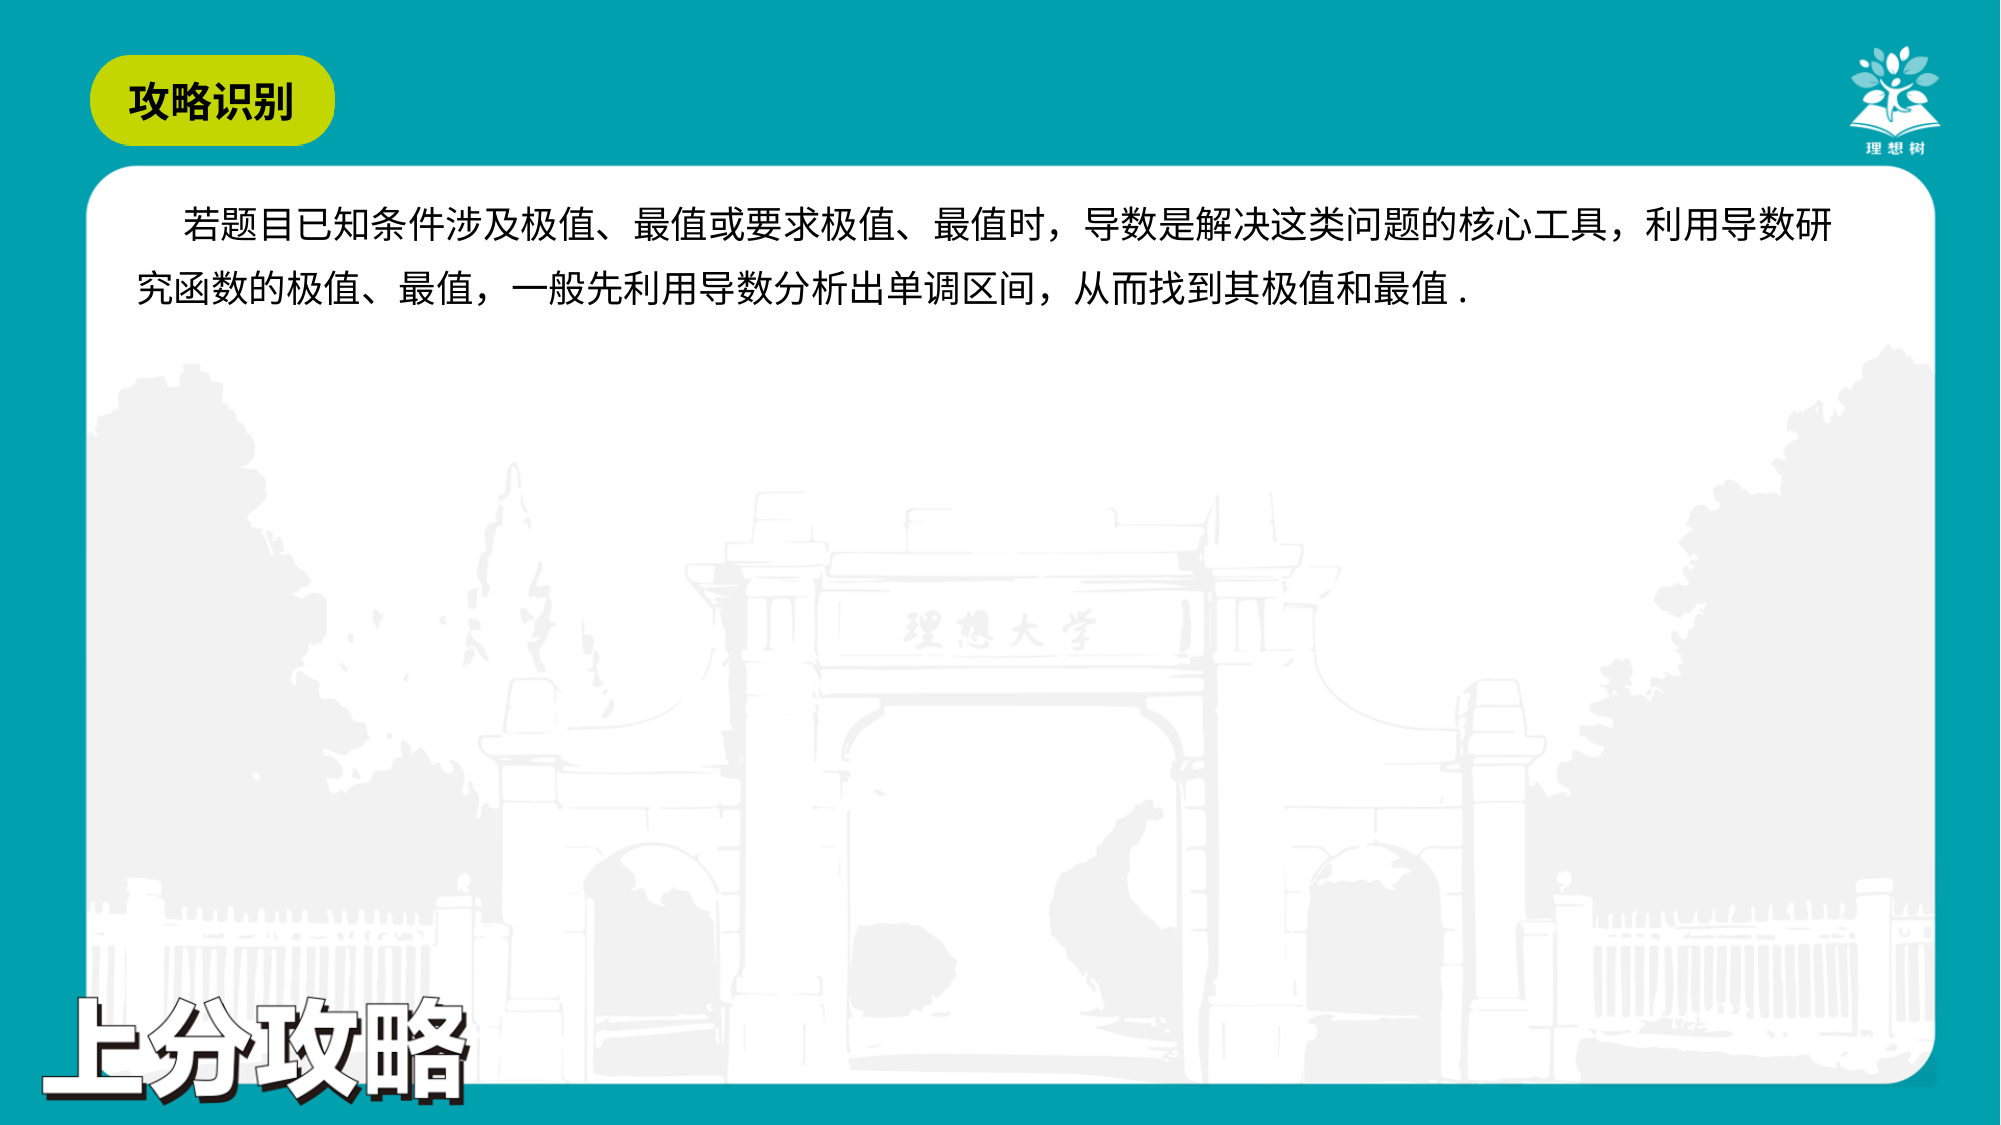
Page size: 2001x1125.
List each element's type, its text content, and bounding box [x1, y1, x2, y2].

text_box 若题目已知条件涉及极值、最值或要求极值、最值时，导数是解决这类问题的核心工具，利用导数研 究函数的极值、最值，一般先利用导数分析出单调区间，从而找到其极值和最值. [136, 176, 1865, 304]
picture [0, 0, 2000, 1125]
